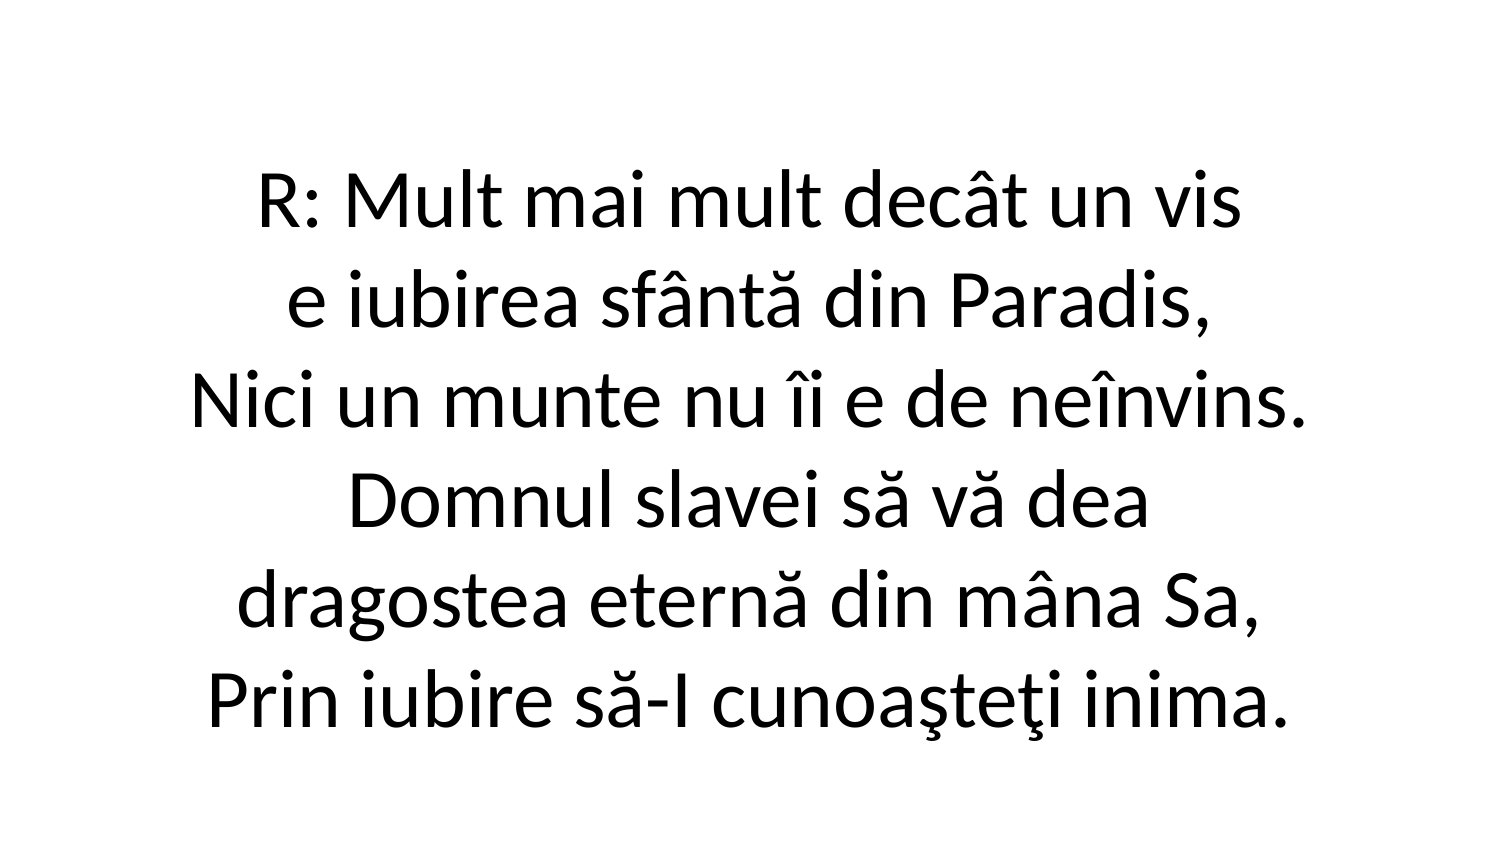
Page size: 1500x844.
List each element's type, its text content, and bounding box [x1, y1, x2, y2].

text_box R: Mult mai mult decât un vis e iubirea sfântă din Paradis, Nici un munte nu îi e de neînvins. Domnul slavei să vă dea dragostea eternă din mâna Sa, Prin iubire să-I cunoaşteţi inima. [175, 92, 1325, 752]
